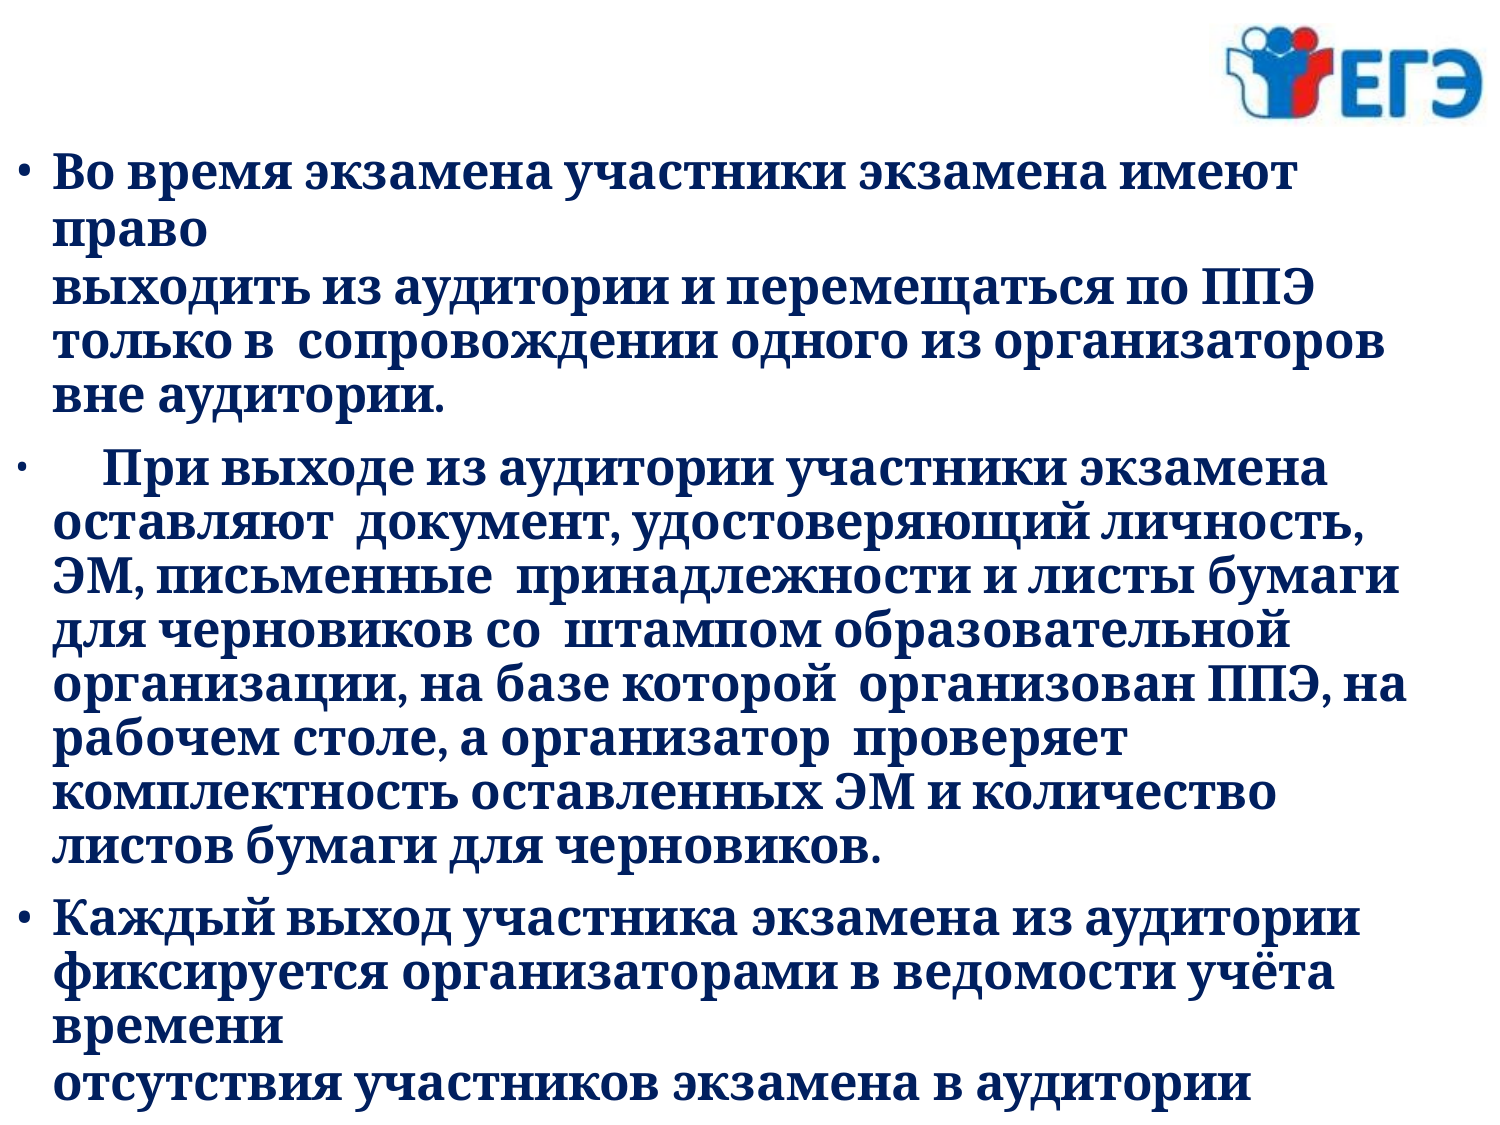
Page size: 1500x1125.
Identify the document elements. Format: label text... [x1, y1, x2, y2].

picture [1209, 23, 1488, 127]
text_box Во время экзамена участники экзамена имеют право выходить из аудитории и перемещаться по ППЭ только в сопровождении одного из организаторов вне аудитории. При выходе из аудитории участники экзамена оставляют документ, удостоверяющий личность, ЭМ, письменные принадлежности и листы бумаги для черновиков со штампом образовательной организации, на базе которой организован ППЭ, на рабочем столе, а организатор проверяет комплектность оставленных ЭМ и количество листов бумаги для черновиков. Каждый выход участника экзамена из аудитории фиксируется организаторами в ведомости учёта времени отсутствия участников экзамена в аудитории Если один и тот же участник экзамена выходит несколько раз, то каждый его выход фиксируется в ведомости в новой строке. [12, 140, 1453, 1125]
